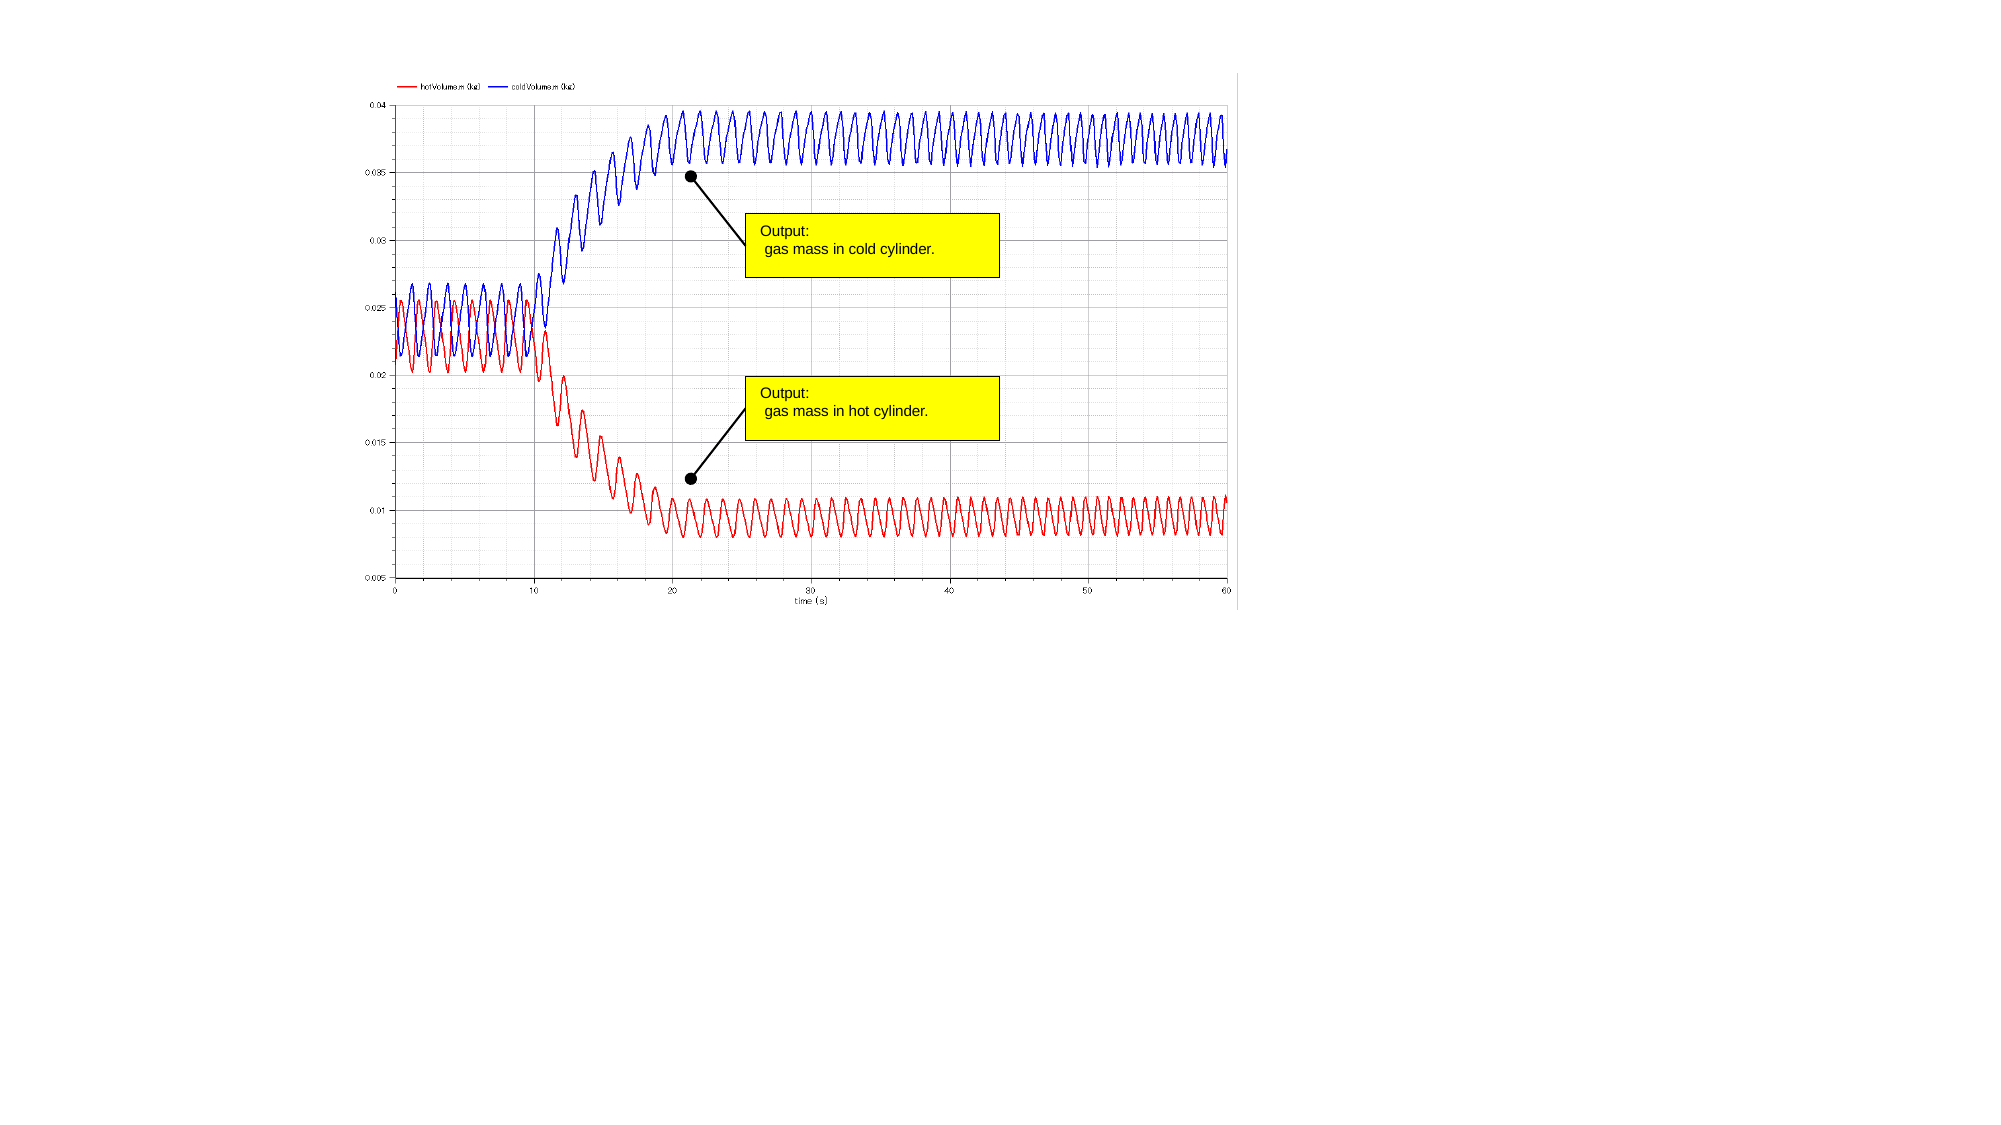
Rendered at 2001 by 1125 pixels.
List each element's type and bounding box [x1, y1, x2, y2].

text_box [690, 176, 746, 246]
text_box [690, 408, 746, 479]
picture [359, 73, 1238, 610]
